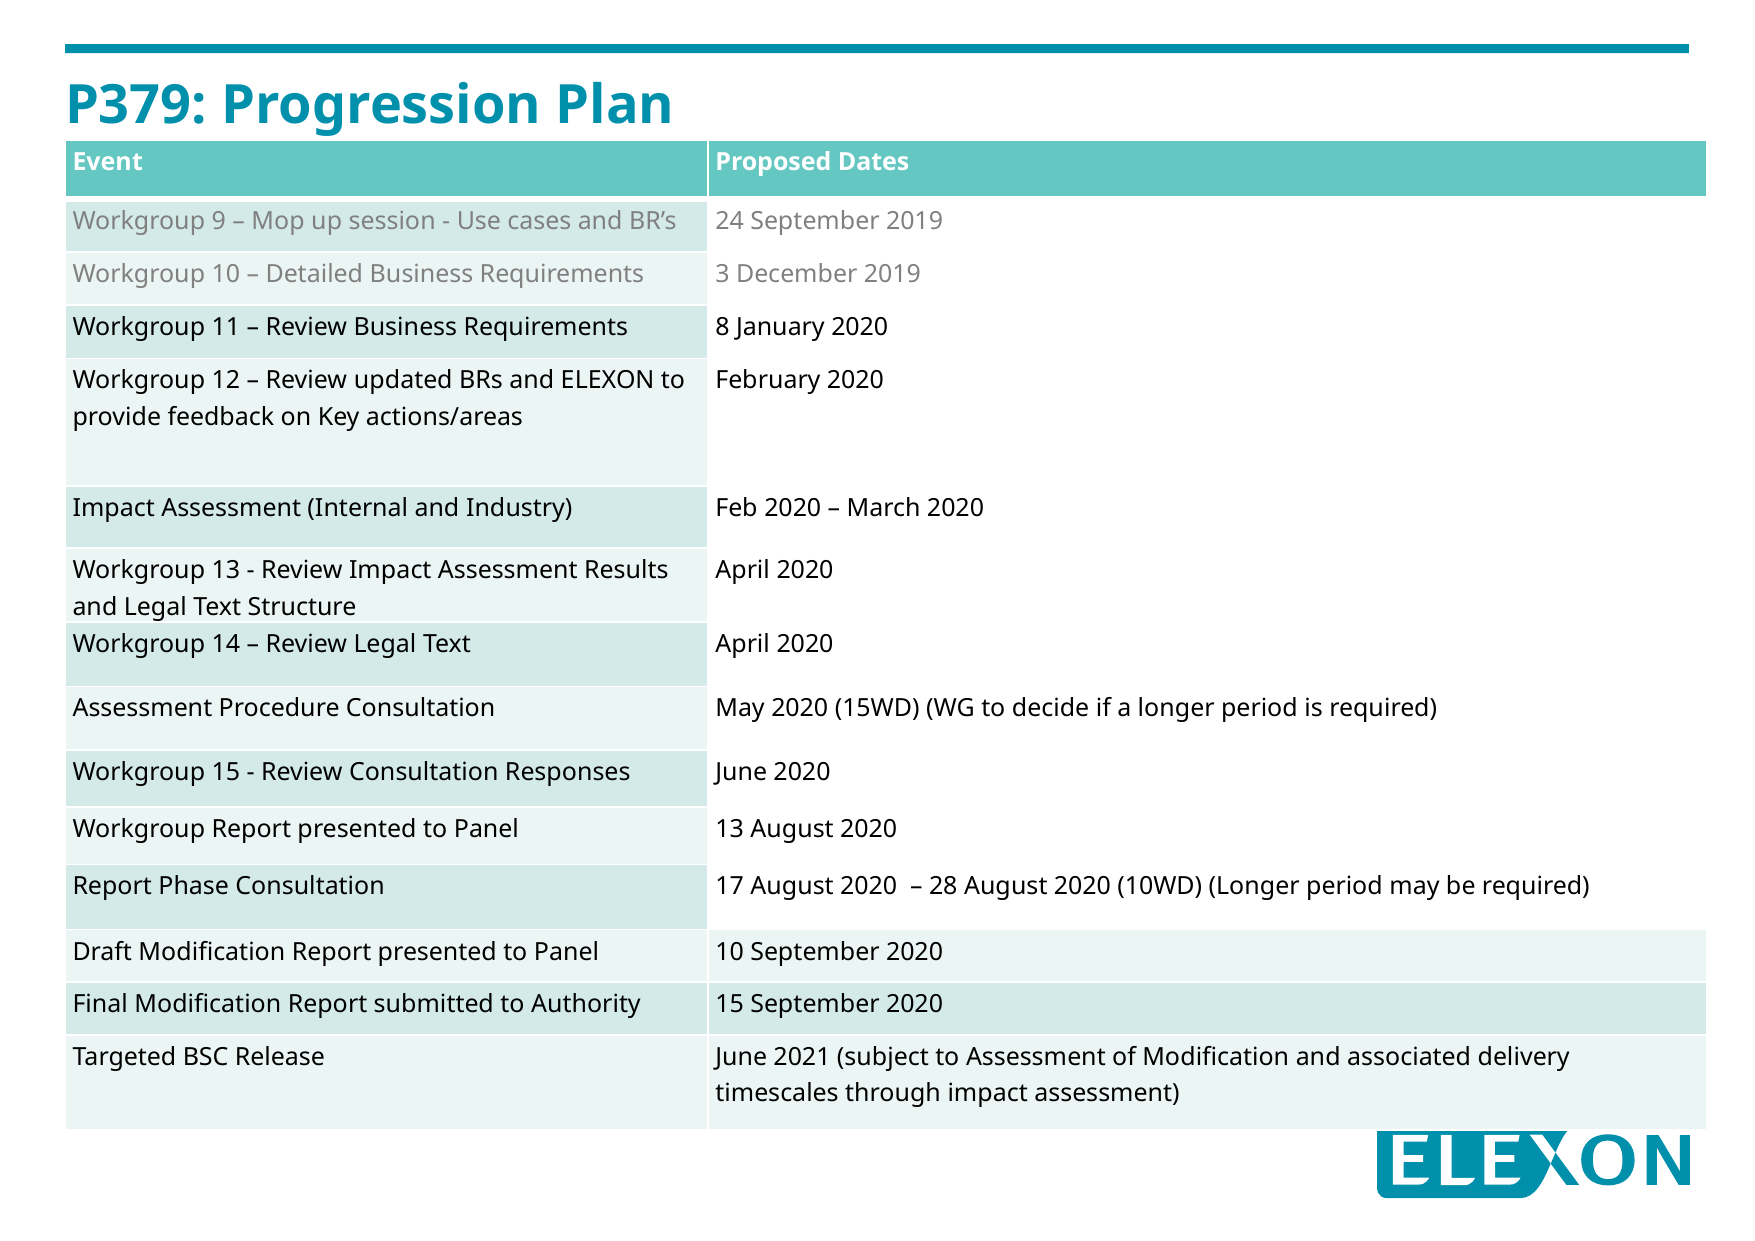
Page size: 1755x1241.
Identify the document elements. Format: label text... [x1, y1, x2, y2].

table_cell 8 January 2020 [709, 306, 1706, 358]
table_cell Assessment Procedure Consultation [66, 687, 707, 749]
table_cell Workgroup 11 – Review Business Requirements [66, 306, 707, 358]
table_cell 10 September 2020 [709, 930, 1706, 981]
table_header Proposed Dates [709, 141, 1706, 196]
table_cell Final Modification Report submitted to Authority [66, 983, 707, 1034]
table_cell Workgroup 14 – Review Legal Text [66, 623, 707, 686]
table_cell Workgroup 13 - Review Impact Assessment Results and Legal Text Structure [66, 549, 707, 621]
table_cell Workgroup Report presented to Panel [66, 808, 707, 864]
table_cell June 2020 [709, 751, 1706, 806]
table_cell Impact Assessment (Internal and Industry) [66, 487, 707, 547]
table_cell April 2020 [709, 623, 1706, 686]
table_cell February 2020 [709, 359, 1706, 485]
table_cell Report Phase Consultation [66, 865, 707, 929]
table_cell 15 September 2020 [709, 983, 1706, 1034]
table_cell 17 August 2020 – 28 August 2020 (10WD) (Longer period may be required) [709, 865, 1706, 929]
table_cell Workgroup 12 – Review updated BRs and ELEXON to provide feedback on Key actions/areas [66, 359, 707, 485]
table_cell Targeted BSC Release [66, 1036, 707, 1129]
table_cell Workgroup 10 – Detailed Business Requirements [66, 253, 707, 304]
table_cell April 2020 [709, 549, 1706, 621]
table_cell June 2021 (subject to Assessment of Modification and associated delivery timescales through impact assessment) [709, 1036, 1706, 1129]
table_cell 3 December 2019 [709, 253, 1706, 304]
table_cell Feb 2020 – March 2020 [709, 487, 1706, 547]
table_cell Draft Modification Report presented to Panel [66, 930, 707, 981]
table_header Event [66, 141, 707, 196]
table_cell 24 September 2019 [709, 202, 1706, 251]
table_cell Workgroup 15 - Review Consultation Responses [66, 751, 707, 806]
title P379: Progression Plan [65, 69, 1689, 139]
table_cell Workgroup 9 – Mop up session - Use cases and BR’s [66, 202, 707, 251]
table_cell 13 August 2020 [709, 808, 1706, 864]
table_cell May 2020 (15WD) (WG to decide if a longer period is required) [709, 687, 1706, 749]
